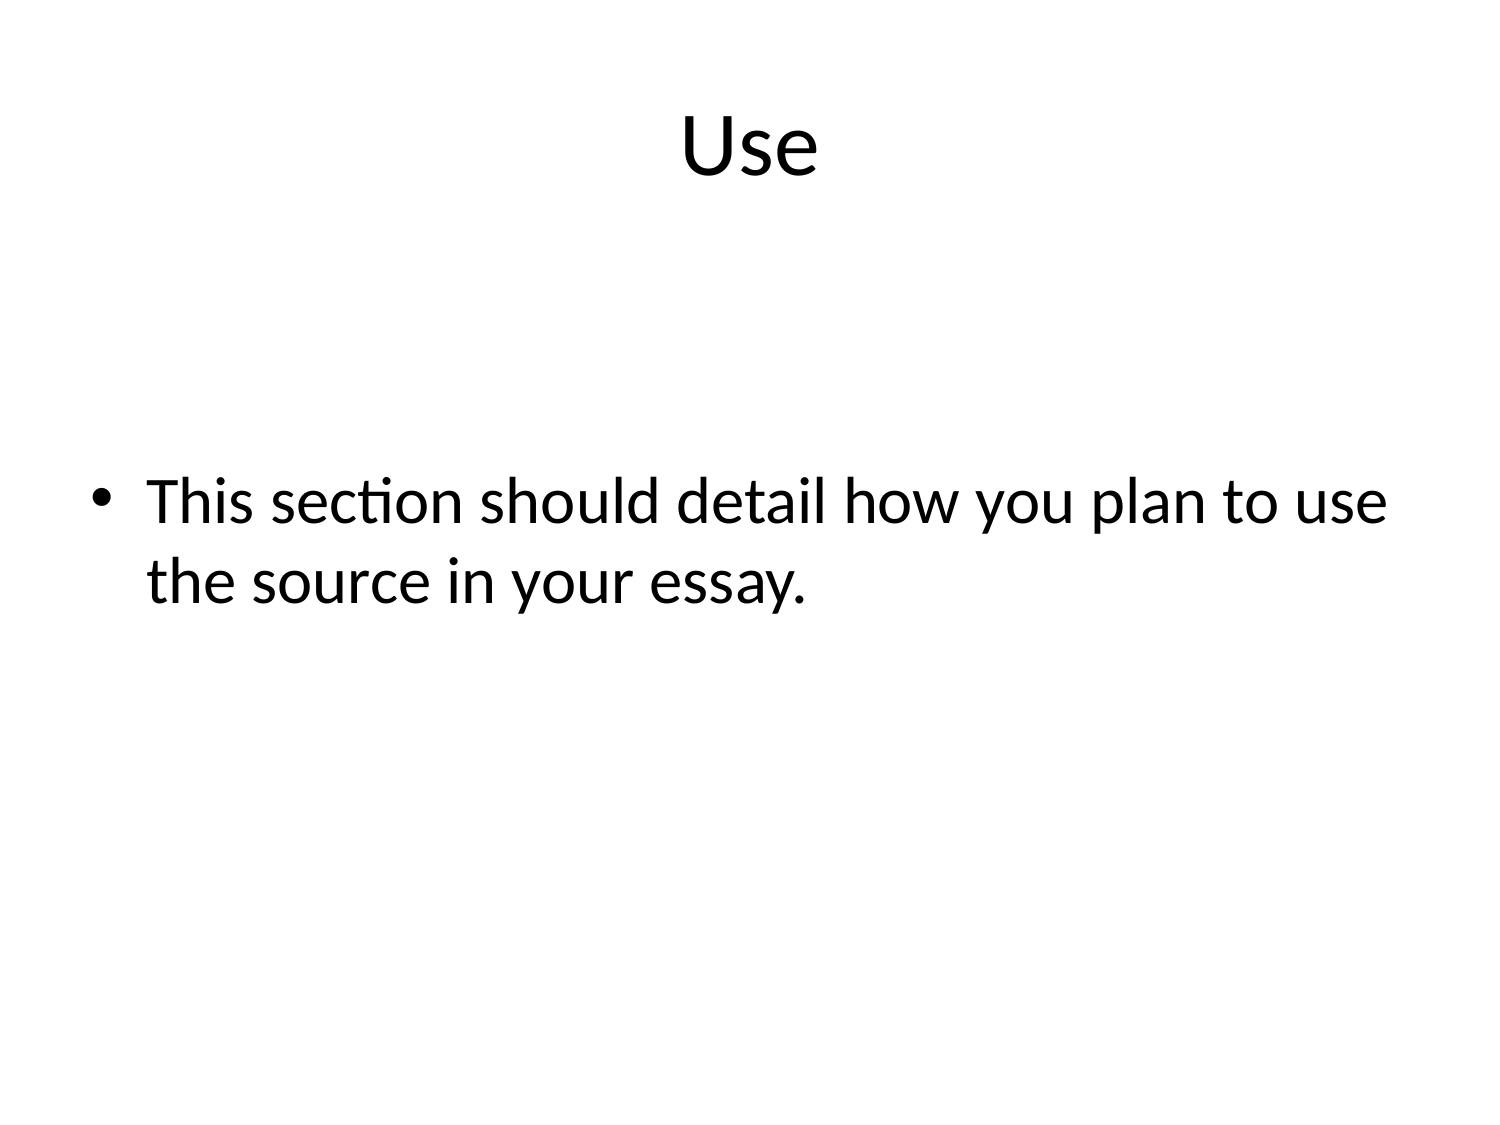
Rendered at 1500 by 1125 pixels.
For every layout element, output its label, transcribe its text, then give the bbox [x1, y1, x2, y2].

title Use [75, 45, 1425, 233]
list This section should detail how you plan to use the source in your essay. [75, 262, 1425, 1005]
